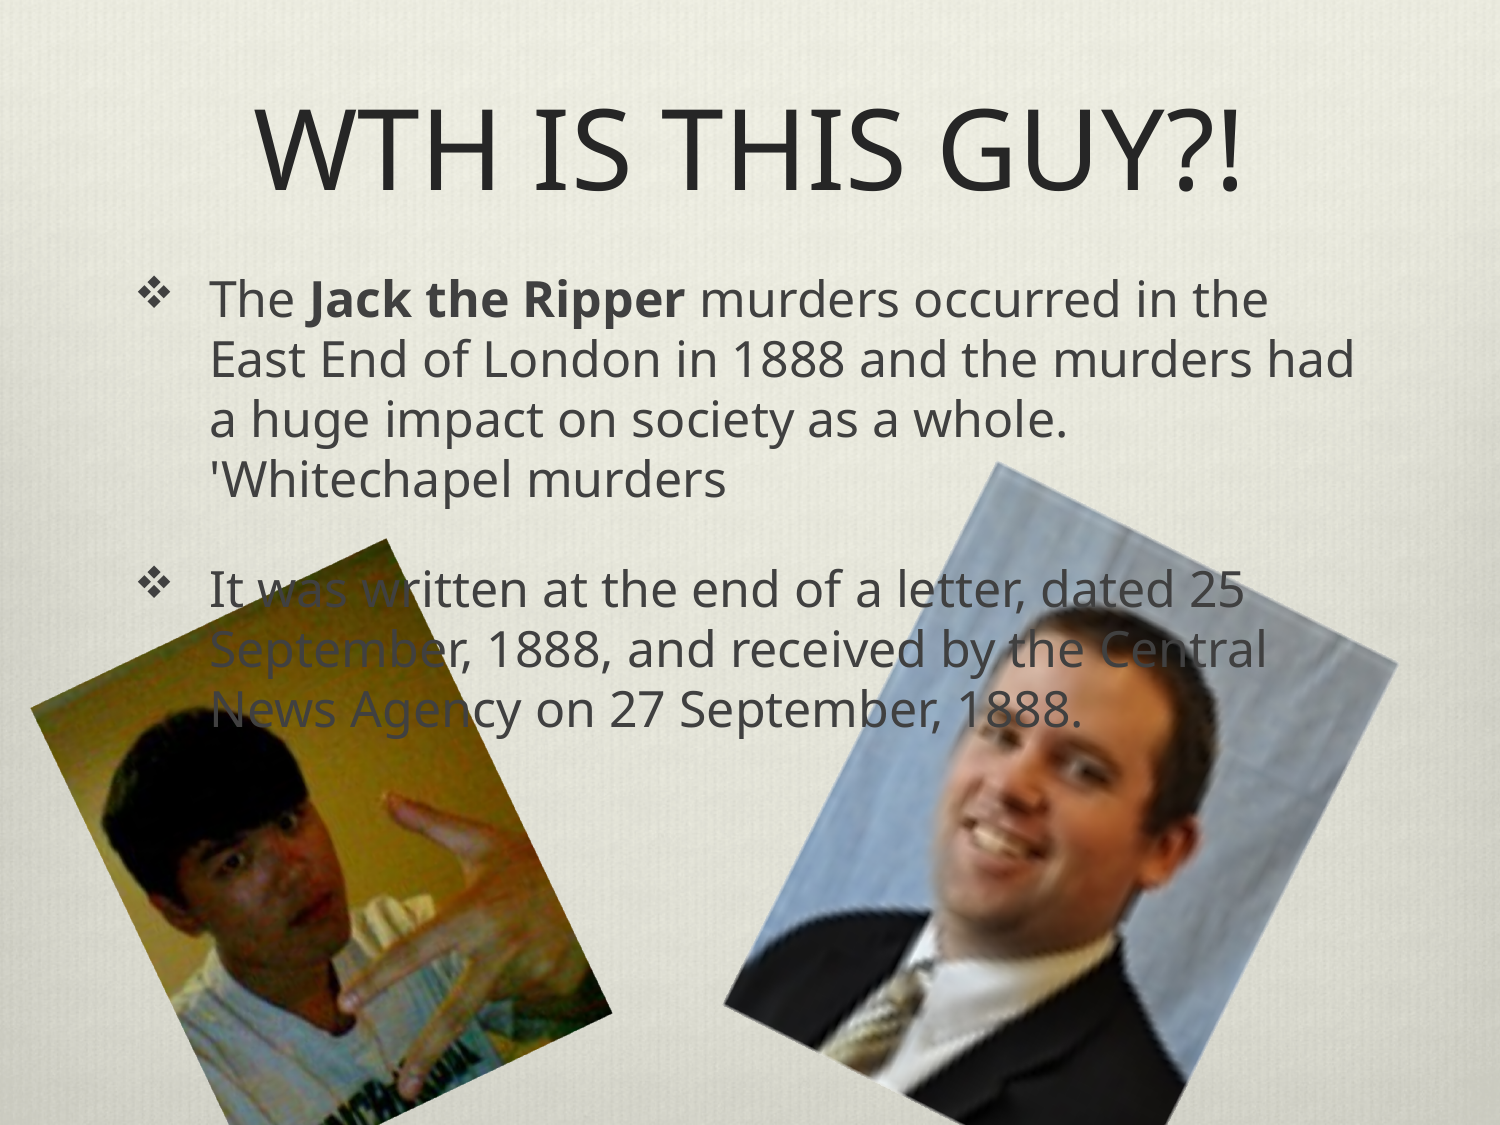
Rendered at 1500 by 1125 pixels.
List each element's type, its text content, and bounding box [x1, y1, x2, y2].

title WTH IS THIS GUY?! [119, 51, 1381, 240]
list The Jack the Ripper murders occurred in the East End of London in 1888 and the murders had a huge impact on society as a whole. 'Whitechapel murders It was written at the end of a letter, dated 25 September, 1888, and received by the Central News Agency on 27 September, 1888. [119, 260, 1381, 595]
picture [0, 527, 1500, 1125]
